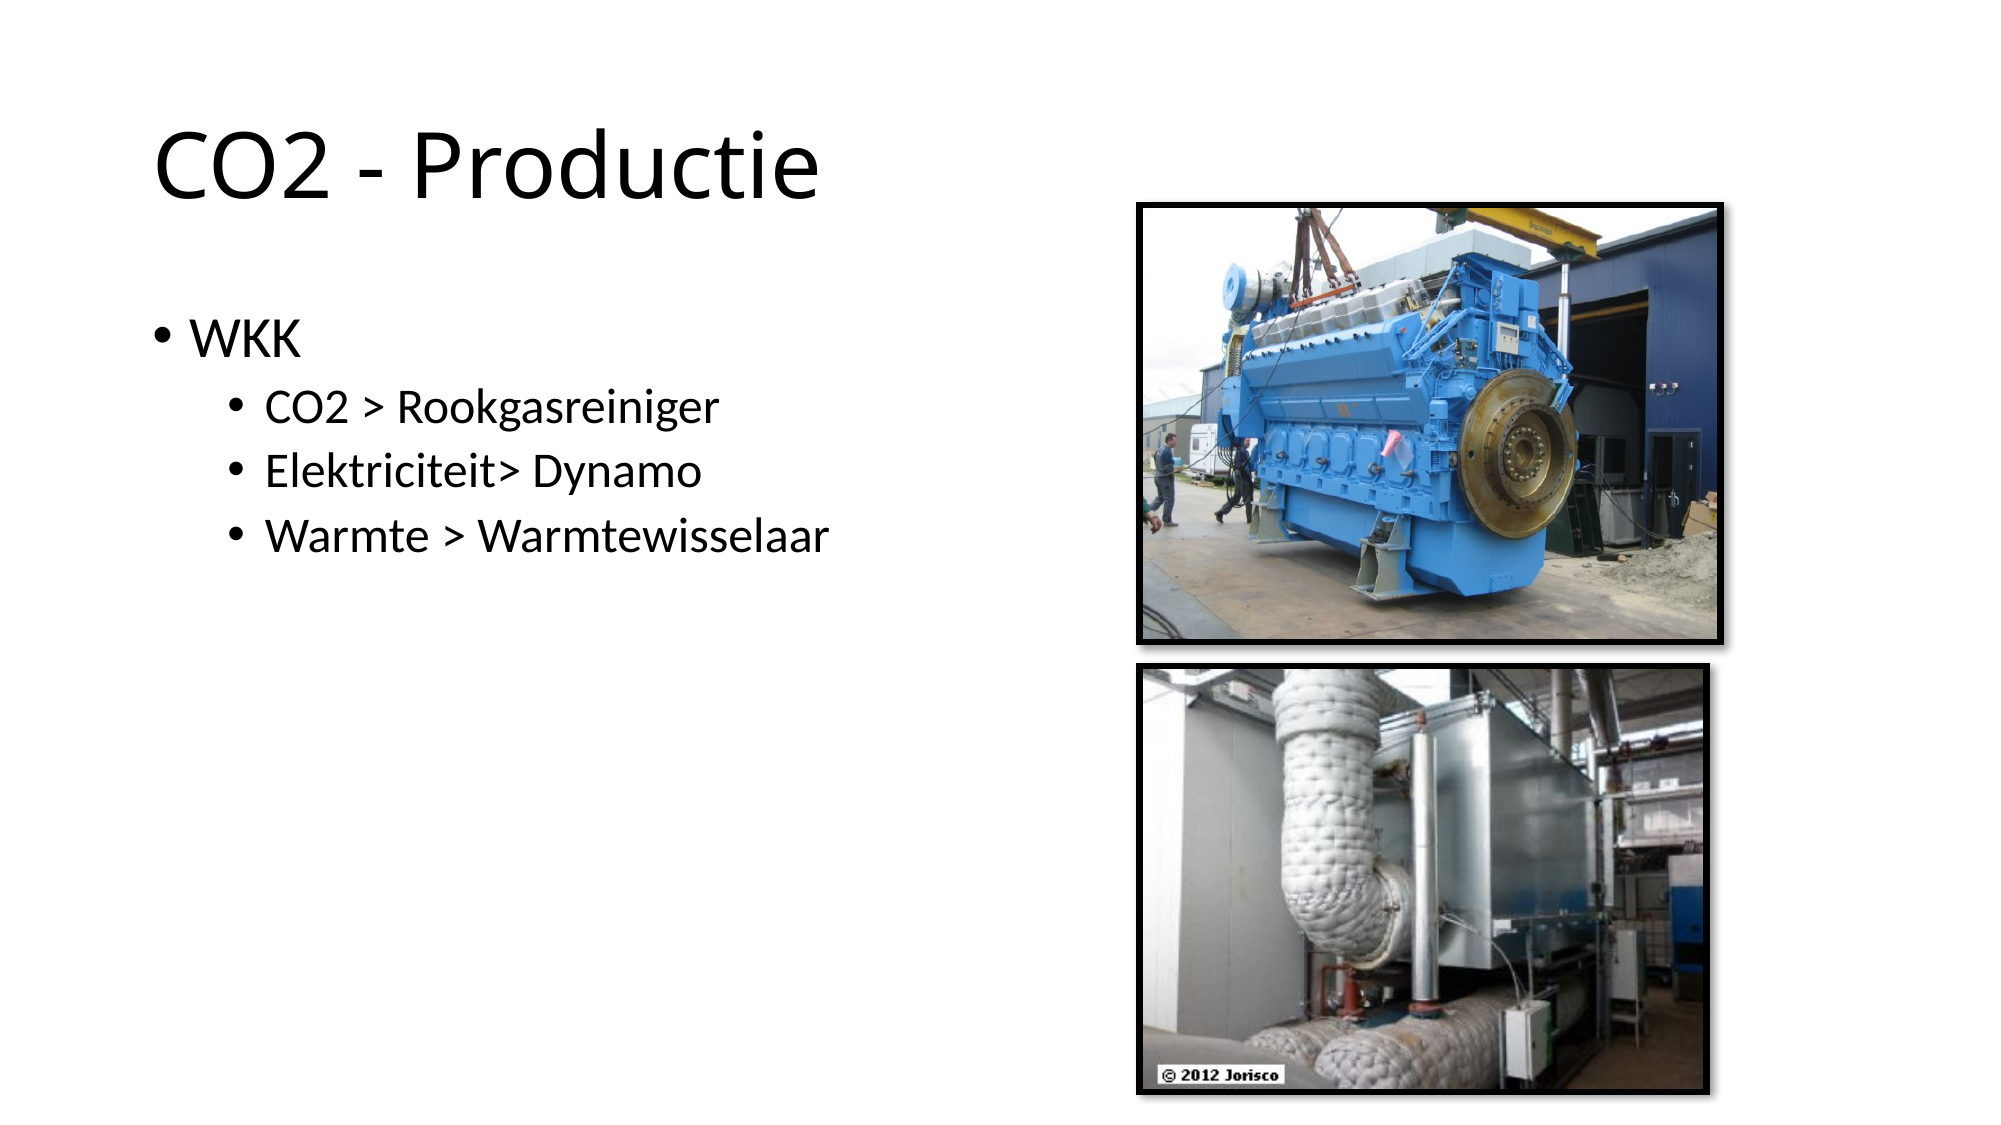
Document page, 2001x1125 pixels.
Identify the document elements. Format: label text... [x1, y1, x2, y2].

picture [1142, 668, 1704, 1089]
title CO2 - Productie [137, 59, 1863, 278]
list WKK CO2 > Rookgasreiniger Elektriciteit> Dynamo Warmte > Warmtewisselaar [137, 299, 1863, 1014]
picture [1142, 208, 1718, 640]
